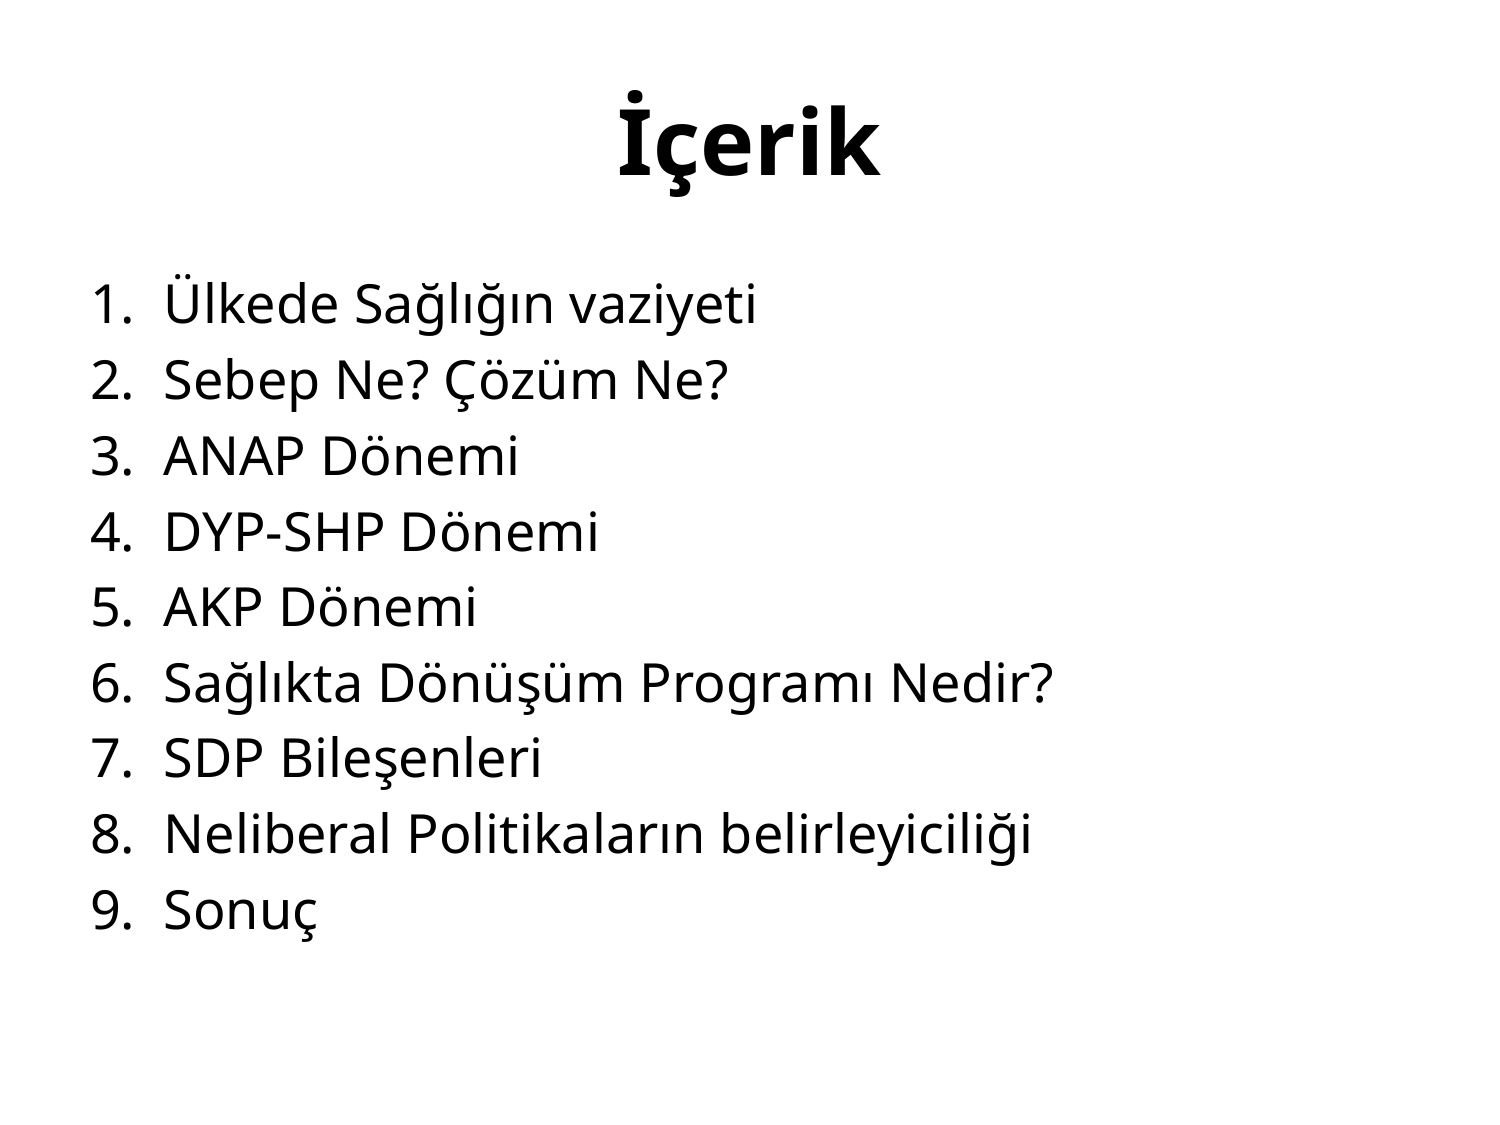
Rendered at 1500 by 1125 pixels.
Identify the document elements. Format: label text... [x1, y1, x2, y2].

title İçerik [75, 45, 1425, 233]
list Ülkede Sağlığın vaziyeti Sebep Ne? Çözüm Ne? ANAP Dönemi DYP-SHP Dönemi AKP Dönemi Sağlıkta Dönüşüm Programı Nedir? SDP Bileşenleri Neliberal Politikaların belirleyiciliği Sonuç [75, 262, 1425, 953]
